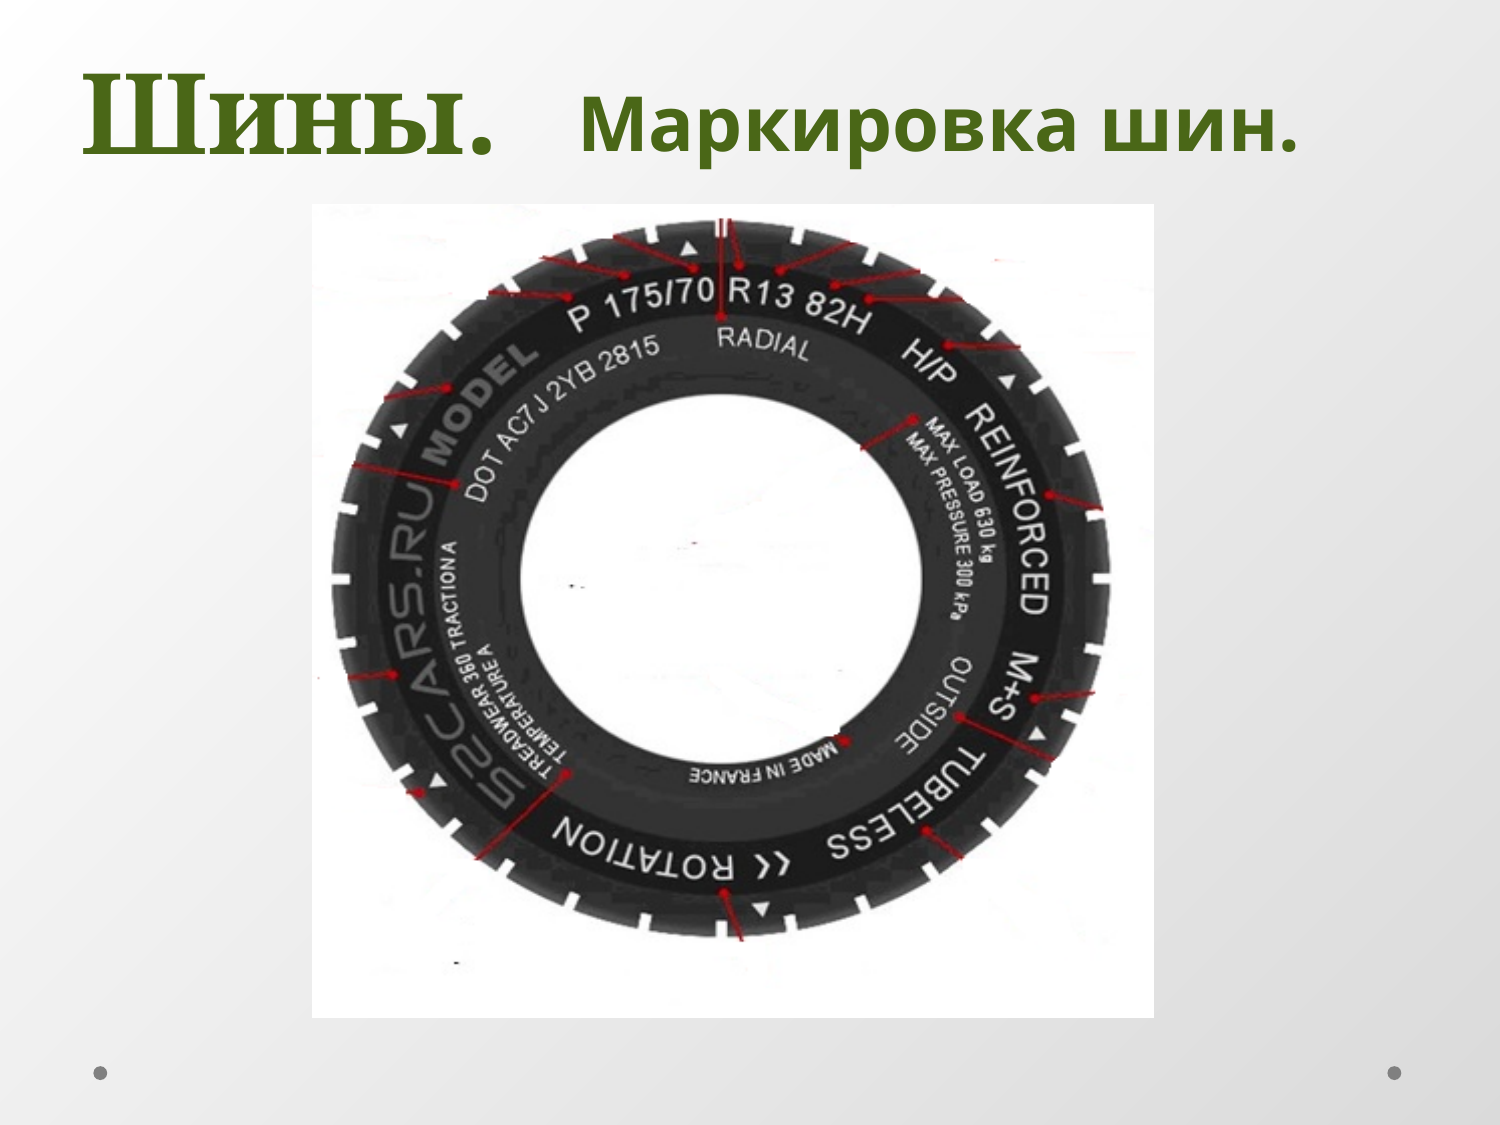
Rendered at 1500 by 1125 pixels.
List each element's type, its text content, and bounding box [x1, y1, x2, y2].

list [312, 203, 1154, 1019]
text_box Маркировка шин. [442, 67, 1435, 174]
title Шины. [64, 48, 514, 185]
